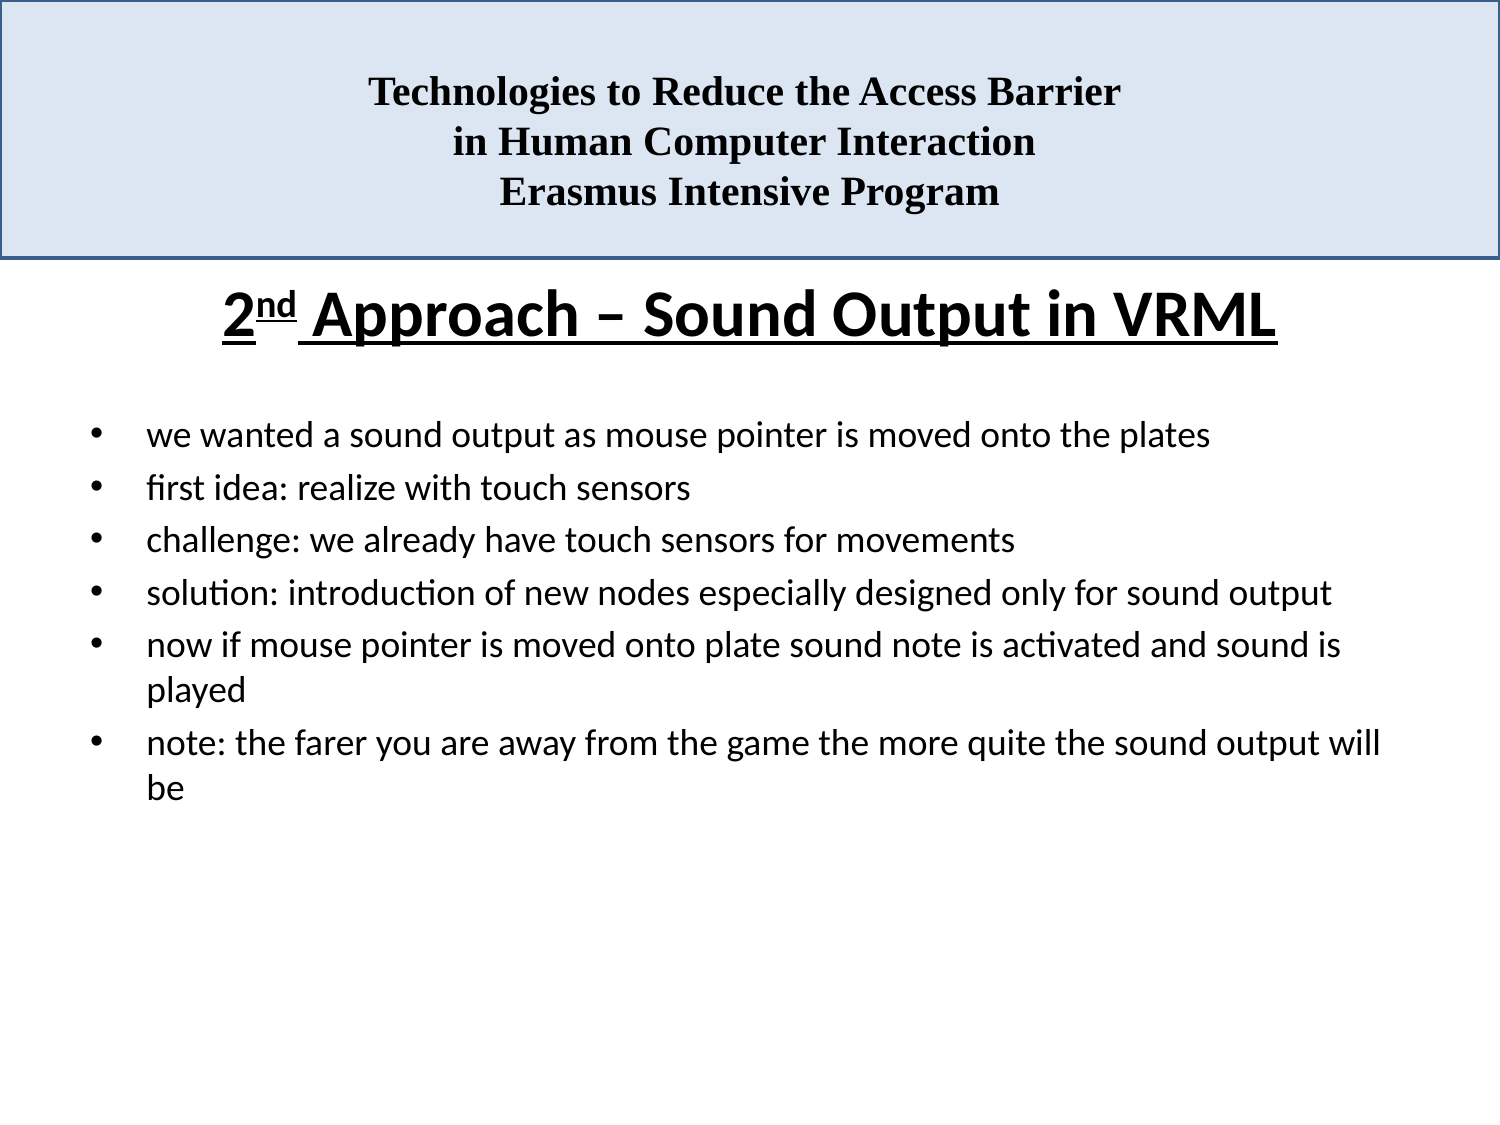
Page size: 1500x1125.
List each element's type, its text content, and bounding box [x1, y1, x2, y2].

list 2nd Approach – Sound Output in VRML we wanted a sound output as mouse pointer is moved onto the plates first idea: realize with touch sensors challenge: we already have touch sensors for movements solution: introduction of new nodes especially designed only for sound output now if mouse pointer is moved onto plate sound note is activated and sound is played note: the farer you are away from the game the more quite the sound output will be [75, 262, 1425, 1005]
text_box [0, 0, 1500, 260]
title Technologies to Reduce the Access Barrier in Human Computer Interaction Erasmus Intensive Program [75, 45, 1425, 233]
